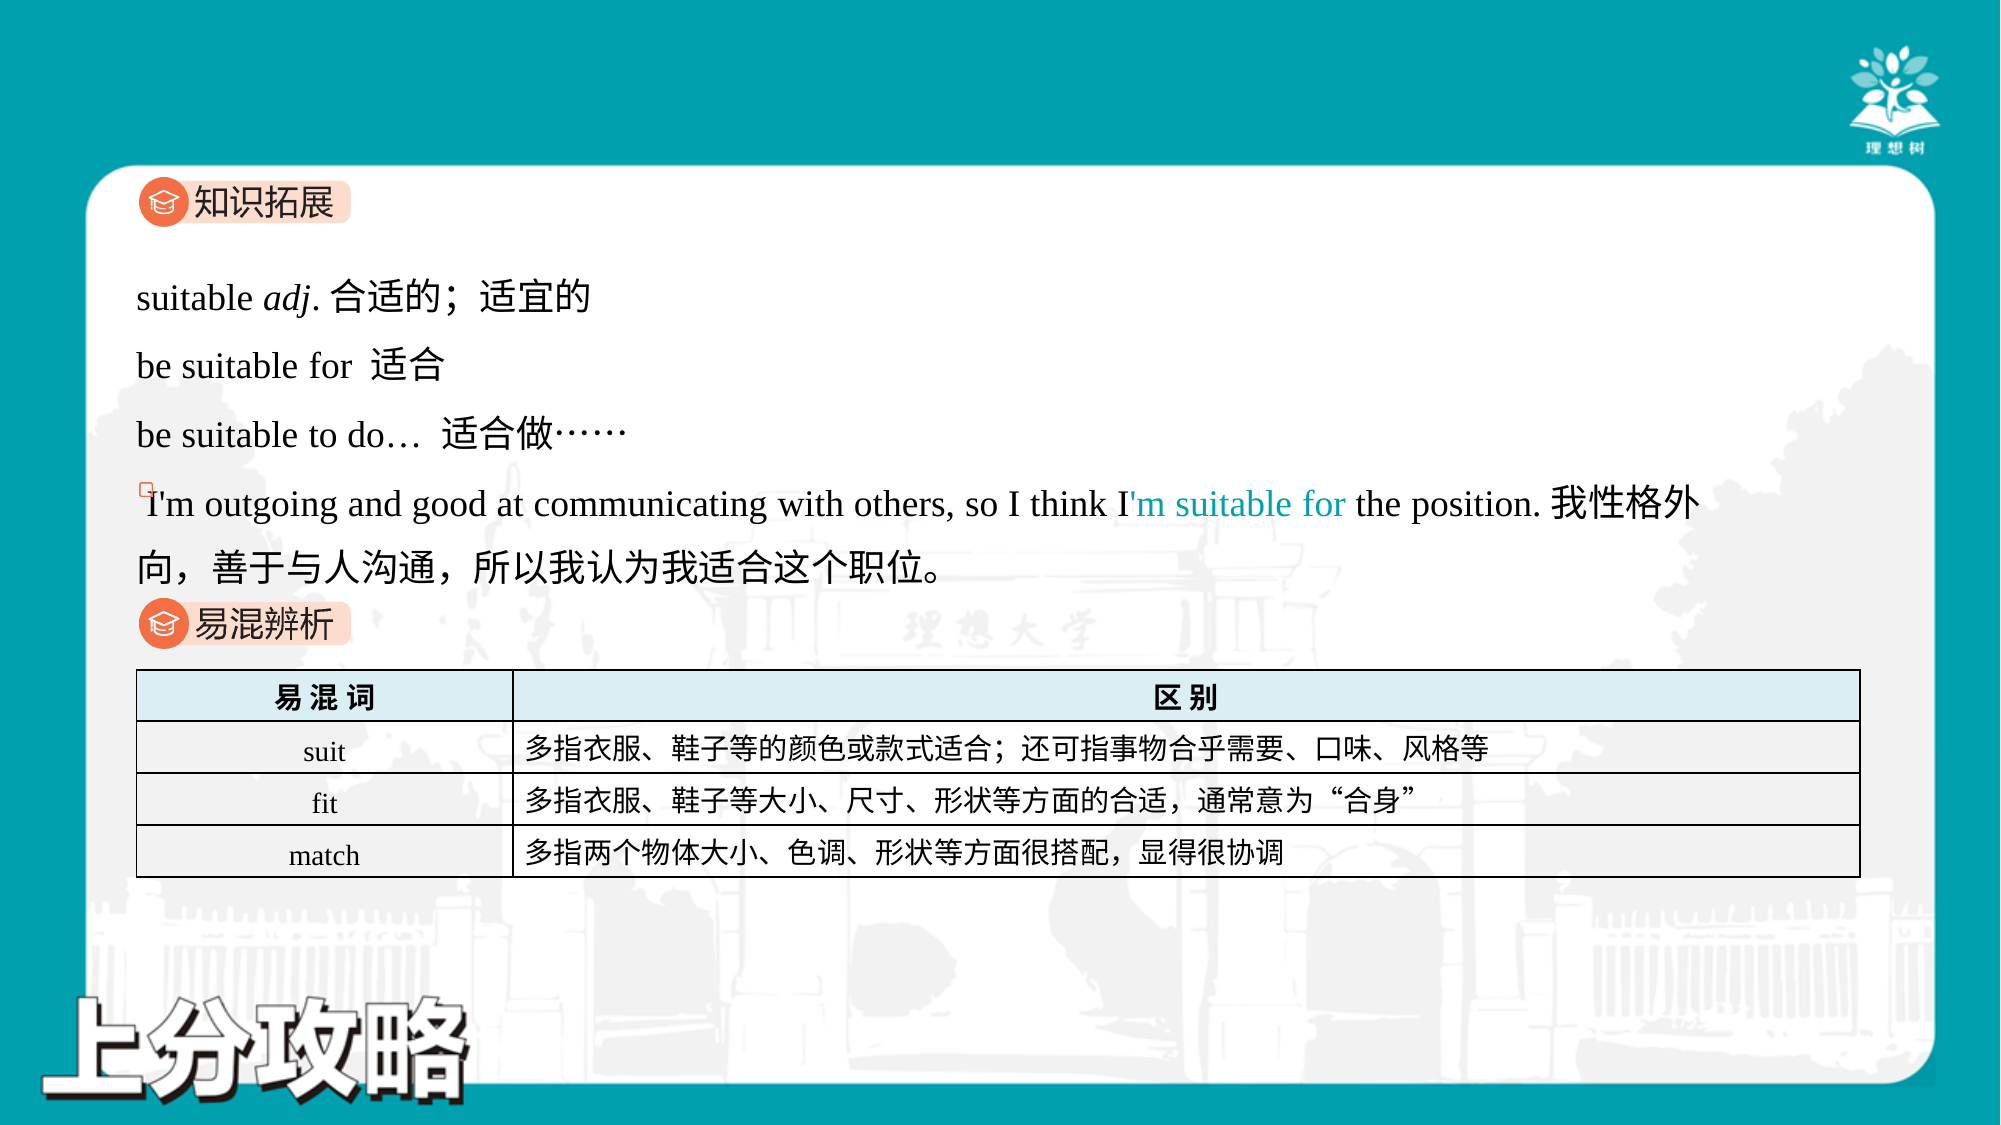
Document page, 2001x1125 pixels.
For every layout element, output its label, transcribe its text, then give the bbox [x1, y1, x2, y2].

picture [0, 0, 2000, 1125]
table_cell 多指两个物体大小、色调、形状等方面很搭配，显得很协调 [514, 826, 1859, 876]
table_cell fit [137, 774, 512, 824]
table_cell match [137, 826, 512, 876]
table_header 区 别 [514, 671, 1859, 720]
table_cell suit [137, 722, 512, 772]
table_cell 多指衣服、鞋子等大小、尺寸、形状等方面的合适，通常意为“合身” [514, 774, 1859, 824]
table_cell 多指衣服、鞋子等的颜色或款式适合；还可指事物合乎需要、口味、风格等 [514, 722, 1859, 772]
table_header 易 混 词 [137, 671, 512, 720]
text_box suitable adj.合适的；适宜的 be suitable for 适合 be suitable to do… 适合做…… I'm outgoing and good at communicating with others, so I think I'm suitable for the position.我性格外 向，善于与人沟通，所以我认为我适合这个职位。#116 [136, 249, 1865, 581]
